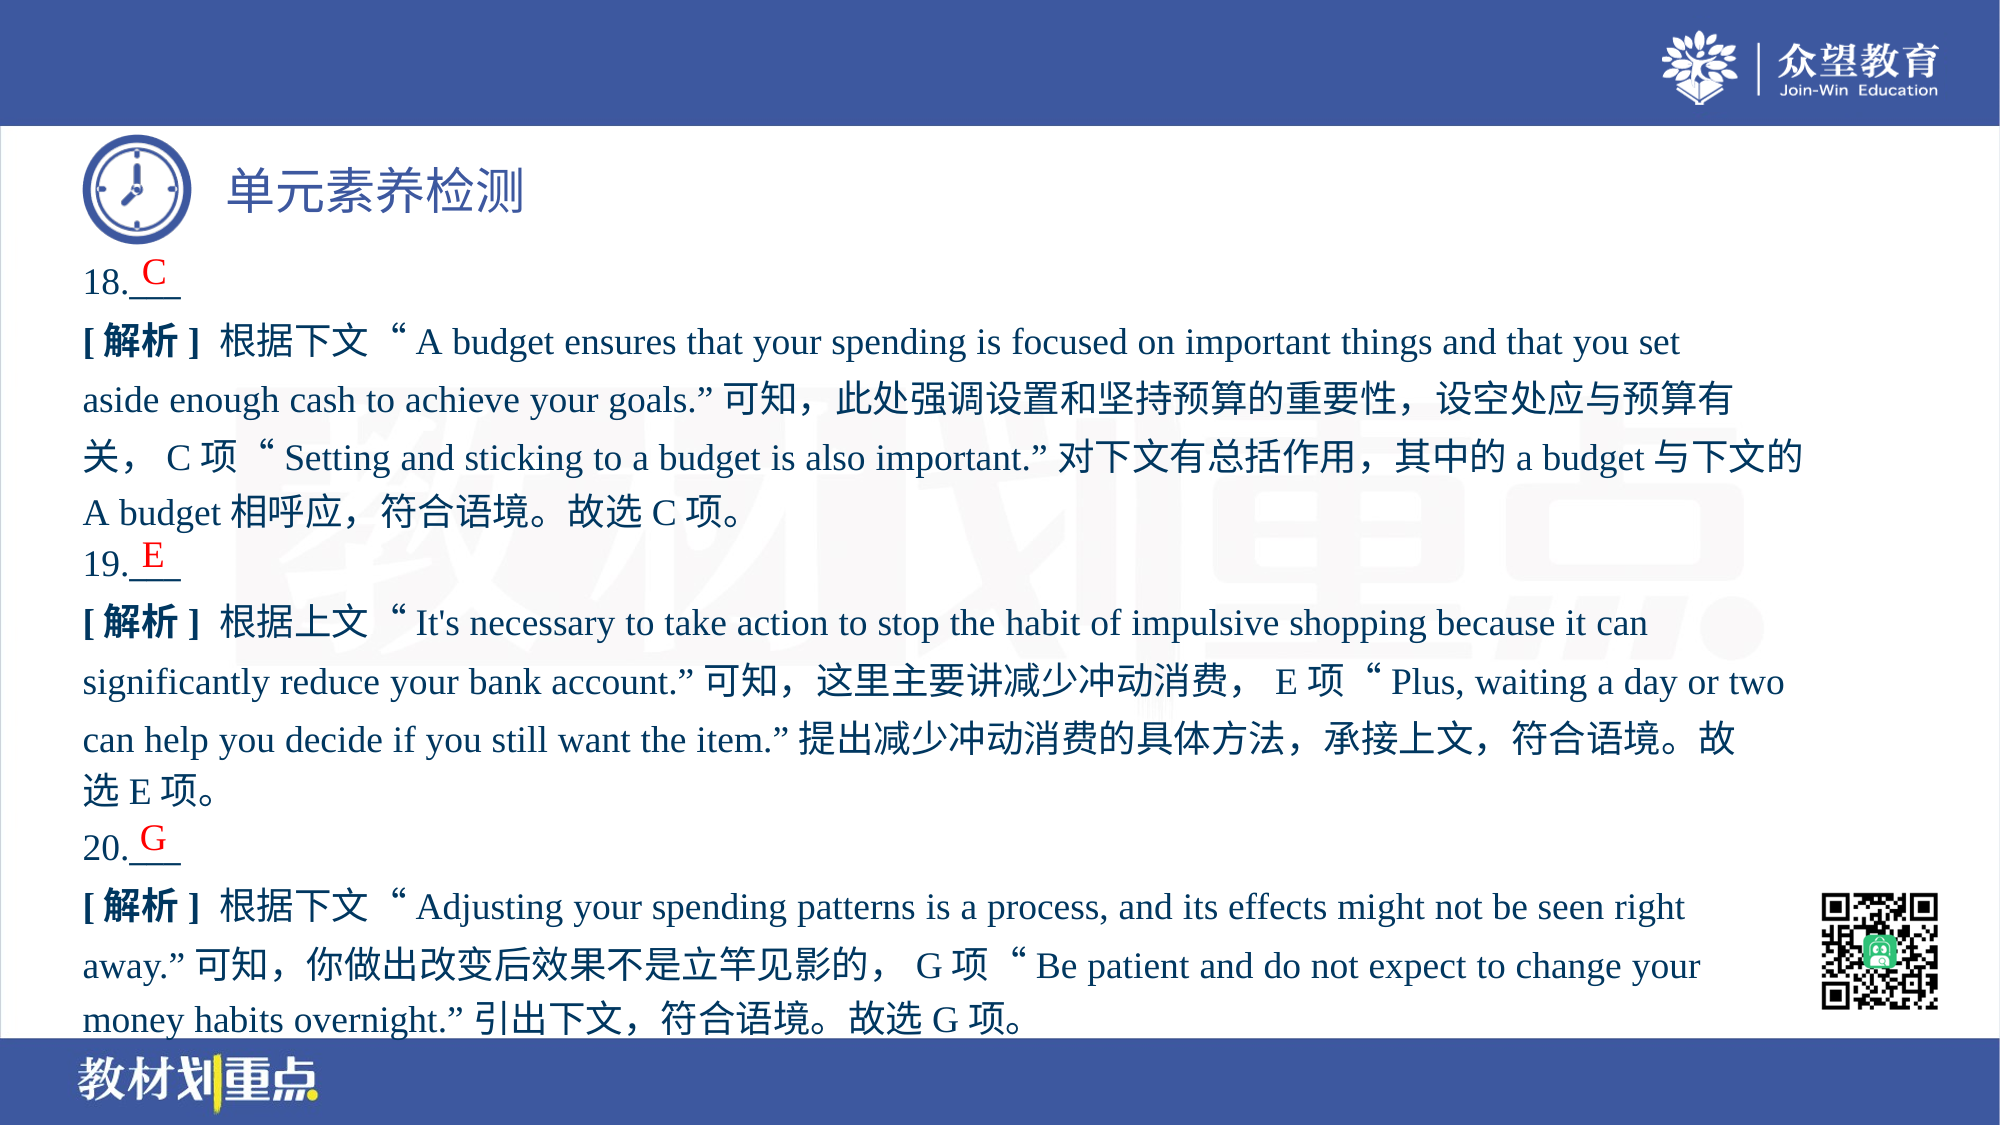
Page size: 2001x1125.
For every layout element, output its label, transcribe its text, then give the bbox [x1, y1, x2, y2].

text_box [解析] 根据上文“It's necessary to take action to stop the habit of impulsive shopping because it can significantly reduce your bank account.”可知，这里主要讲减少冲动消费，E项“Plus, waiting a day or two can help you decide if you still want the item.”提出减少冲动消费的具体方法，承接上文，符合语境。故 选E项。 [82, 585, 1817, 809]
text_box [解析] 根据下文“Adjusting your spending patterns is a process, and its effects might not be seen right away.”可知，你做出改变后效果不是立竿见影的，G项“Be patient and do not expect to change your money habits overnight.”引出下文，符合语境。故选G项。 [82, 868, 1817, 1036]
text_box C [128, 239, 181, 289]
text_box [解析] 根据下文“A budget ensures that your spending is focused on important things and that you set aside enough cash to achieve your goals.”可知，此处强调设置和坚持预算的重要性，设空处应与预算有 关，C项“Setting and sticking to a budget is also important.”对下文有总括作用，其中的a budget与下文的 A budget相呼应，符合语境。故选C项。 [82, 303, 1817, 528]
text_box G [126, 806, 181, 856]
text_box 19.___ [82, 530, 1817, 581]
picture [0, 0, 2000, 1125]
text_box E [128, 522, 179, 572]
text_box 18.___ [82, 247, 1817, 298]
text_box 20.___ [82, 814, 1817, 864]
